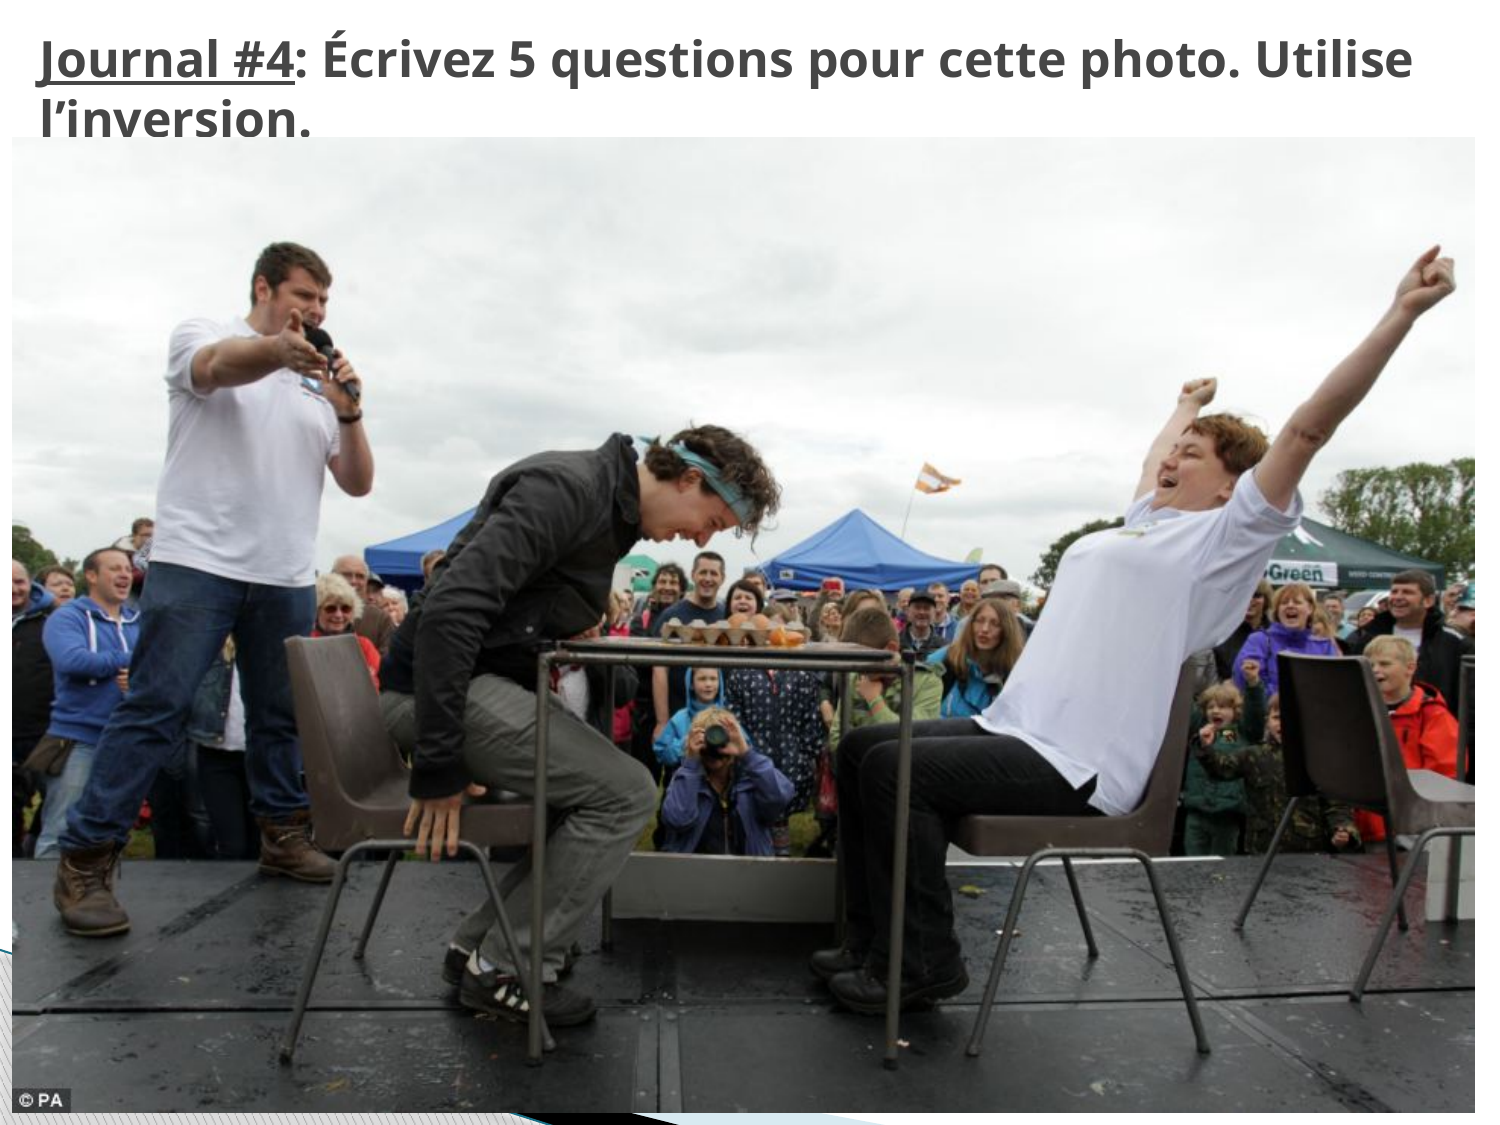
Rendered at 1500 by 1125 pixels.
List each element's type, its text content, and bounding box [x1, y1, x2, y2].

title Journal #4: Écrivez 5 questions pour cette photo. Utilise l’inversion. [24, 12, 1488, 163]
picture [12, 137, 1476, 1114]
